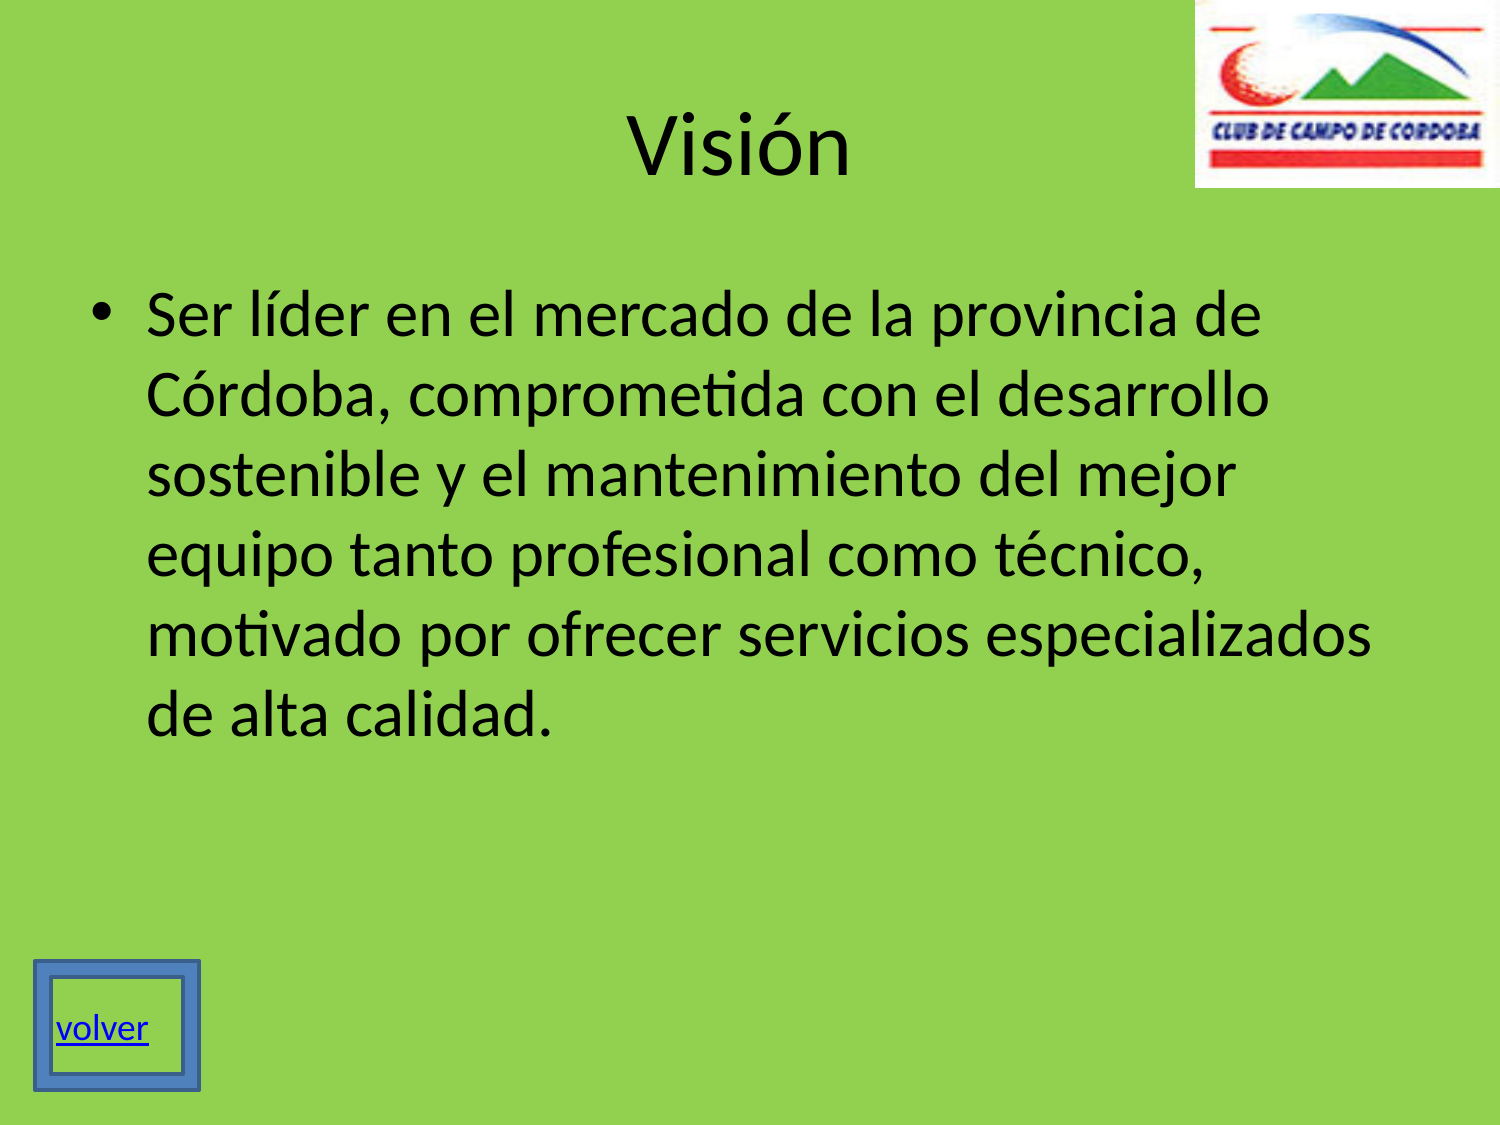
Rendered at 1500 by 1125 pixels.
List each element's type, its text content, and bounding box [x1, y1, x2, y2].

picture [1195, 0, 1500, 188]
title Visión [74, 44, 1426, 233]
text_box [33, 959, 201, 1092]
list Ser líder en el mercado de la provincia de Córdoba, comprometida con el desarrollo sostenible y el mantenimiento del mejor equipo tanto profesional como técnico, motivado por ofrecer servicios especializados de alta calidad. [74, 262, 1426, 1006]
text_box volver [41, 996, 188, 1056]
